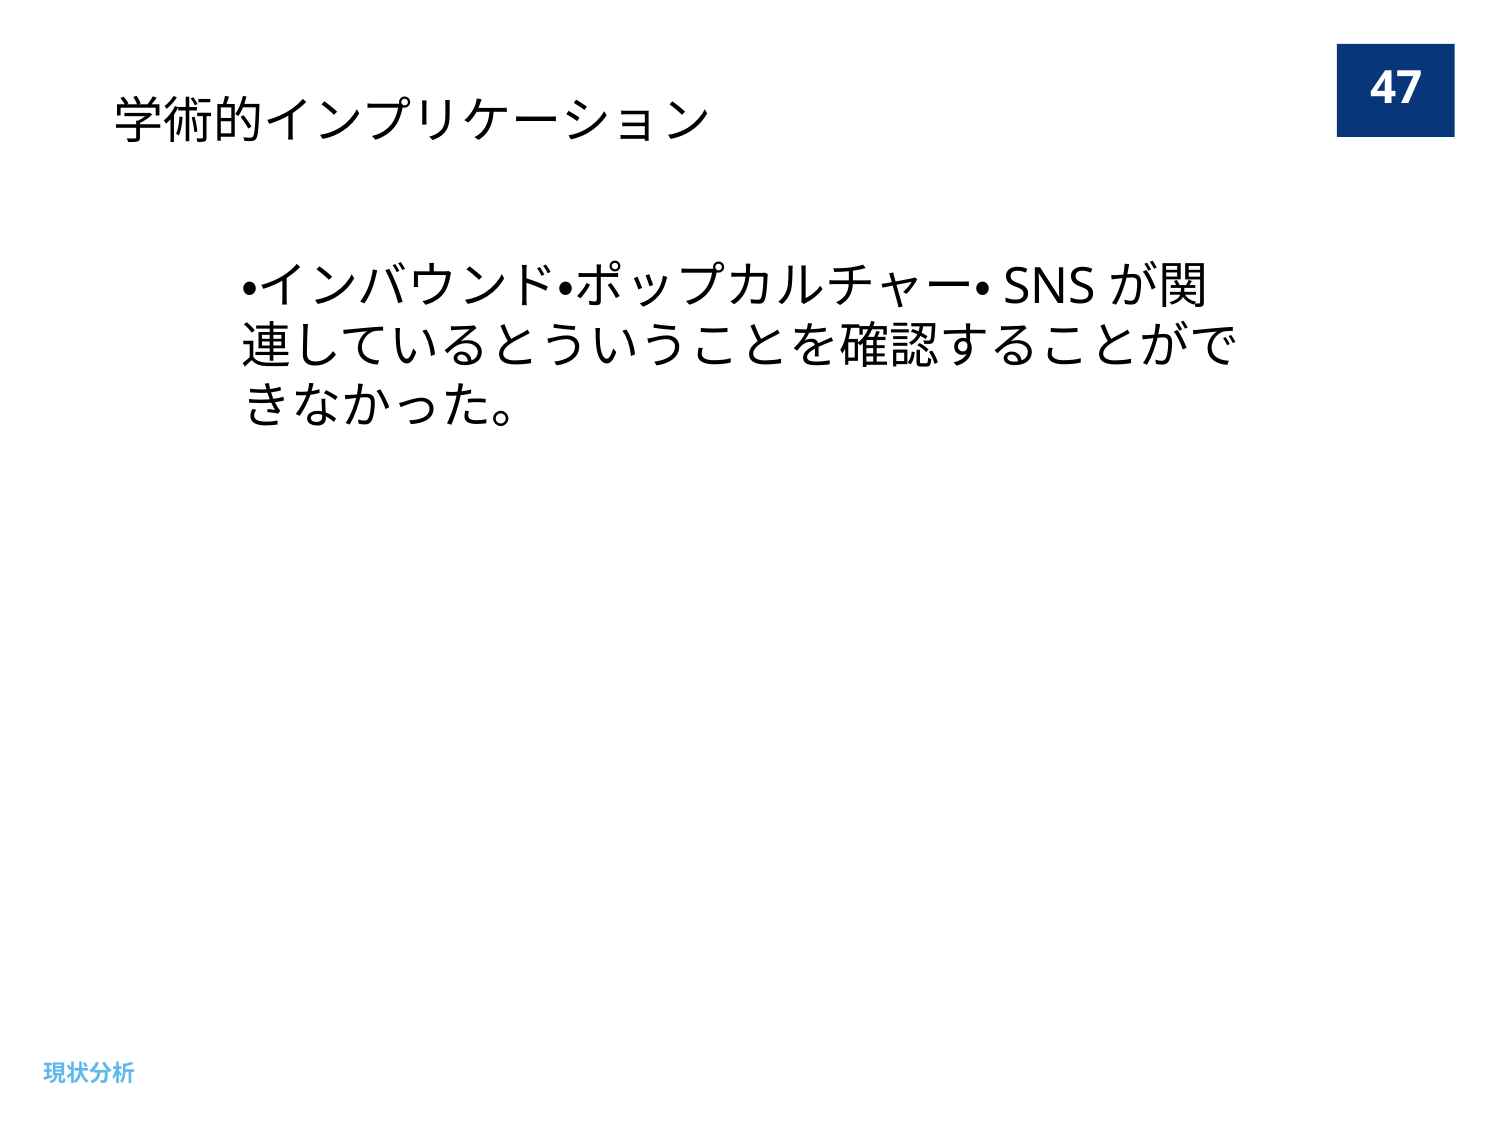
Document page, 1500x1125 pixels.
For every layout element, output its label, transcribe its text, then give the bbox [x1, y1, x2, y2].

slide_number 47 [1354, 59, 1438, 120]
footer 現状分析 [28, 1042, 1015, 1103]
text_box 学術的インプリケーション [98, 81, 750, 156]
text_box ・インバウンド・ポップカルチャー・SNSが関連しているとういうことを確認することができなかった。 [226, 246, 1258, 487]
